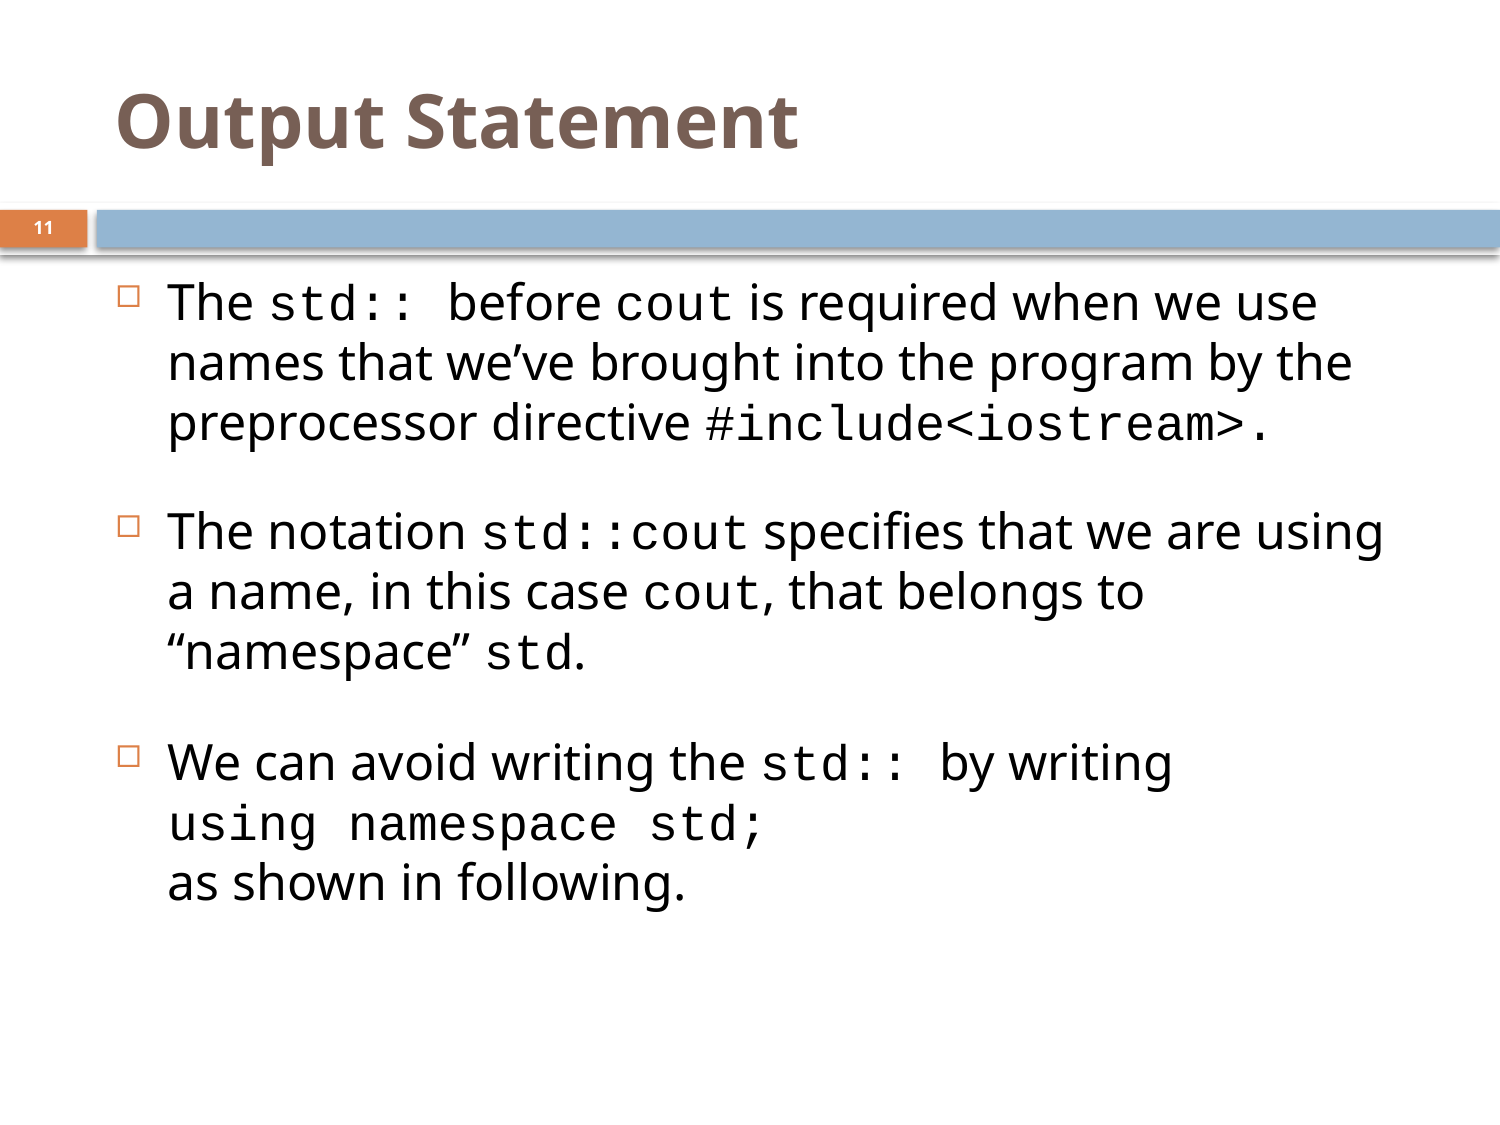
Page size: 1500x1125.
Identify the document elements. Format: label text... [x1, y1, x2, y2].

list The std:: before cout is required when we use names that we’ve brought into the program by the preprocessor directive #include<iostream>. The notation std::cout specifies that we are using a name, in this case cout, that belongs to “namespace” std. We can avoid writing the std:: by writing using namespace std; as shown in following. [100, 262, 1439, 1006]
title Output Statement [99, 37, 1438, 201]
slide_number 11 [0, 208, 88, 249]
